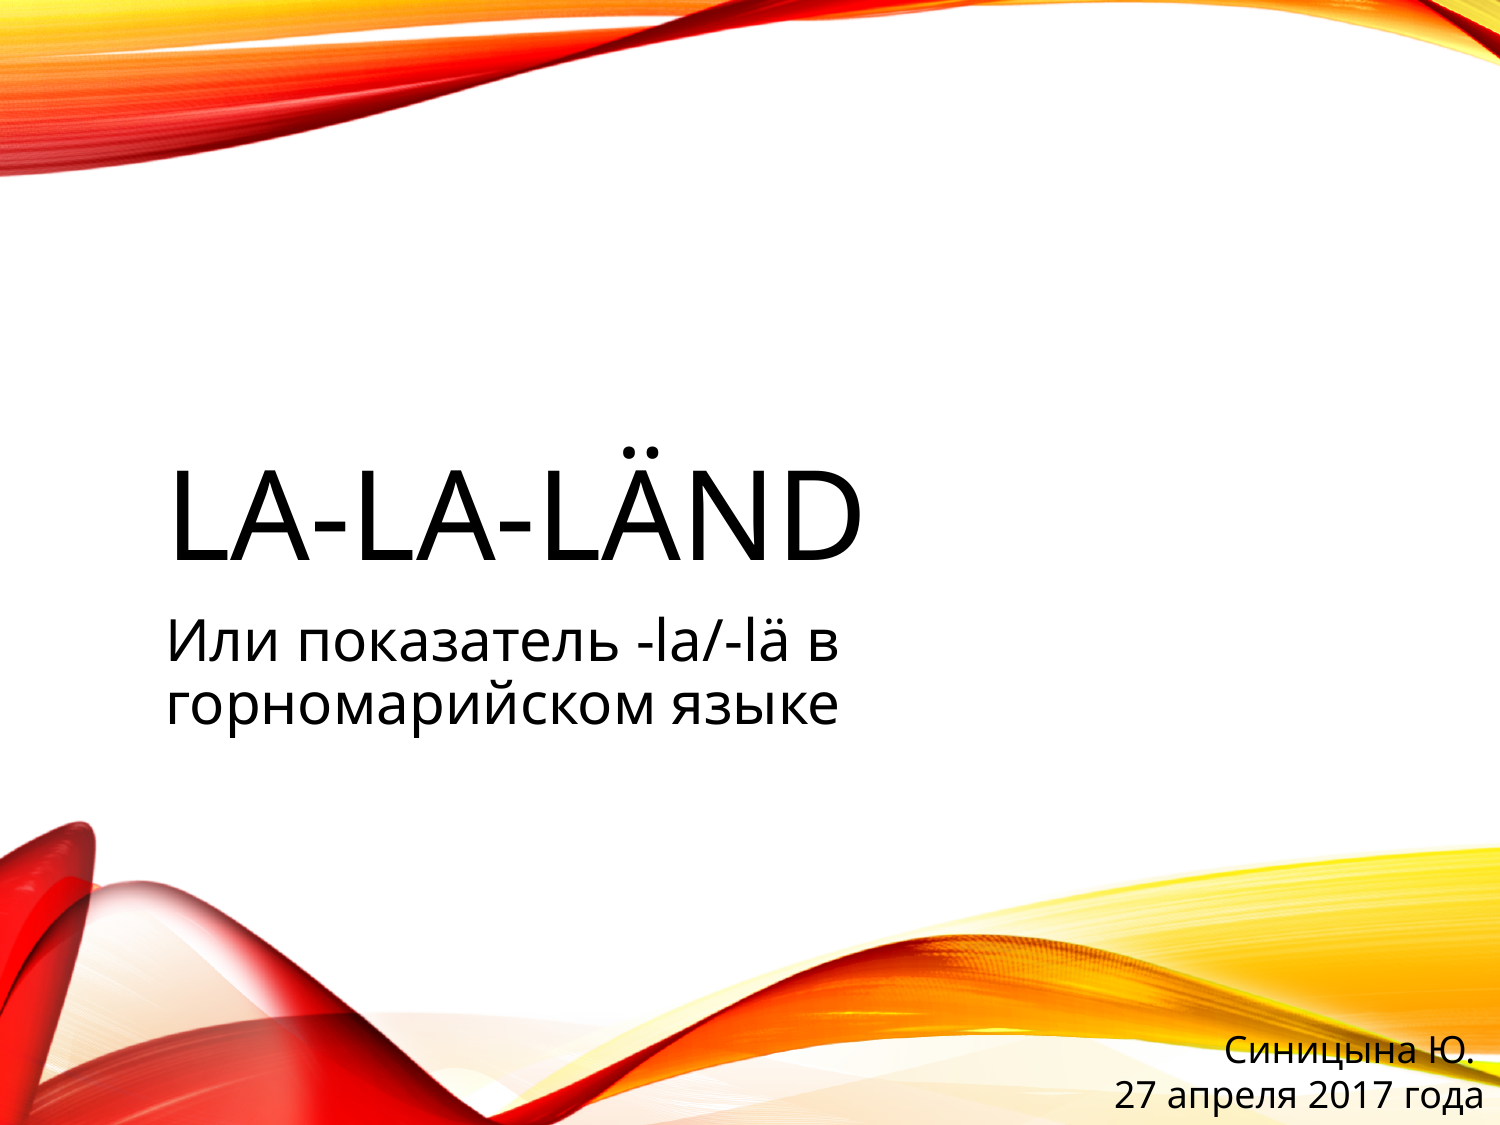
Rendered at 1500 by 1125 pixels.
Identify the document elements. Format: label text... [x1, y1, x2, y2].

text_box Синицына Ю. 27 апреля 2017 года [927, 1018, 1500, 1124]
picture [0, 819, 1500, 1125]
title La-LA-länd [150, 295, 1350, 596]
subtitle Или показатель -la/-lä в горномарийском языке [150, 604, 1350, 808]
picture [0, 0, 1500, 178]
